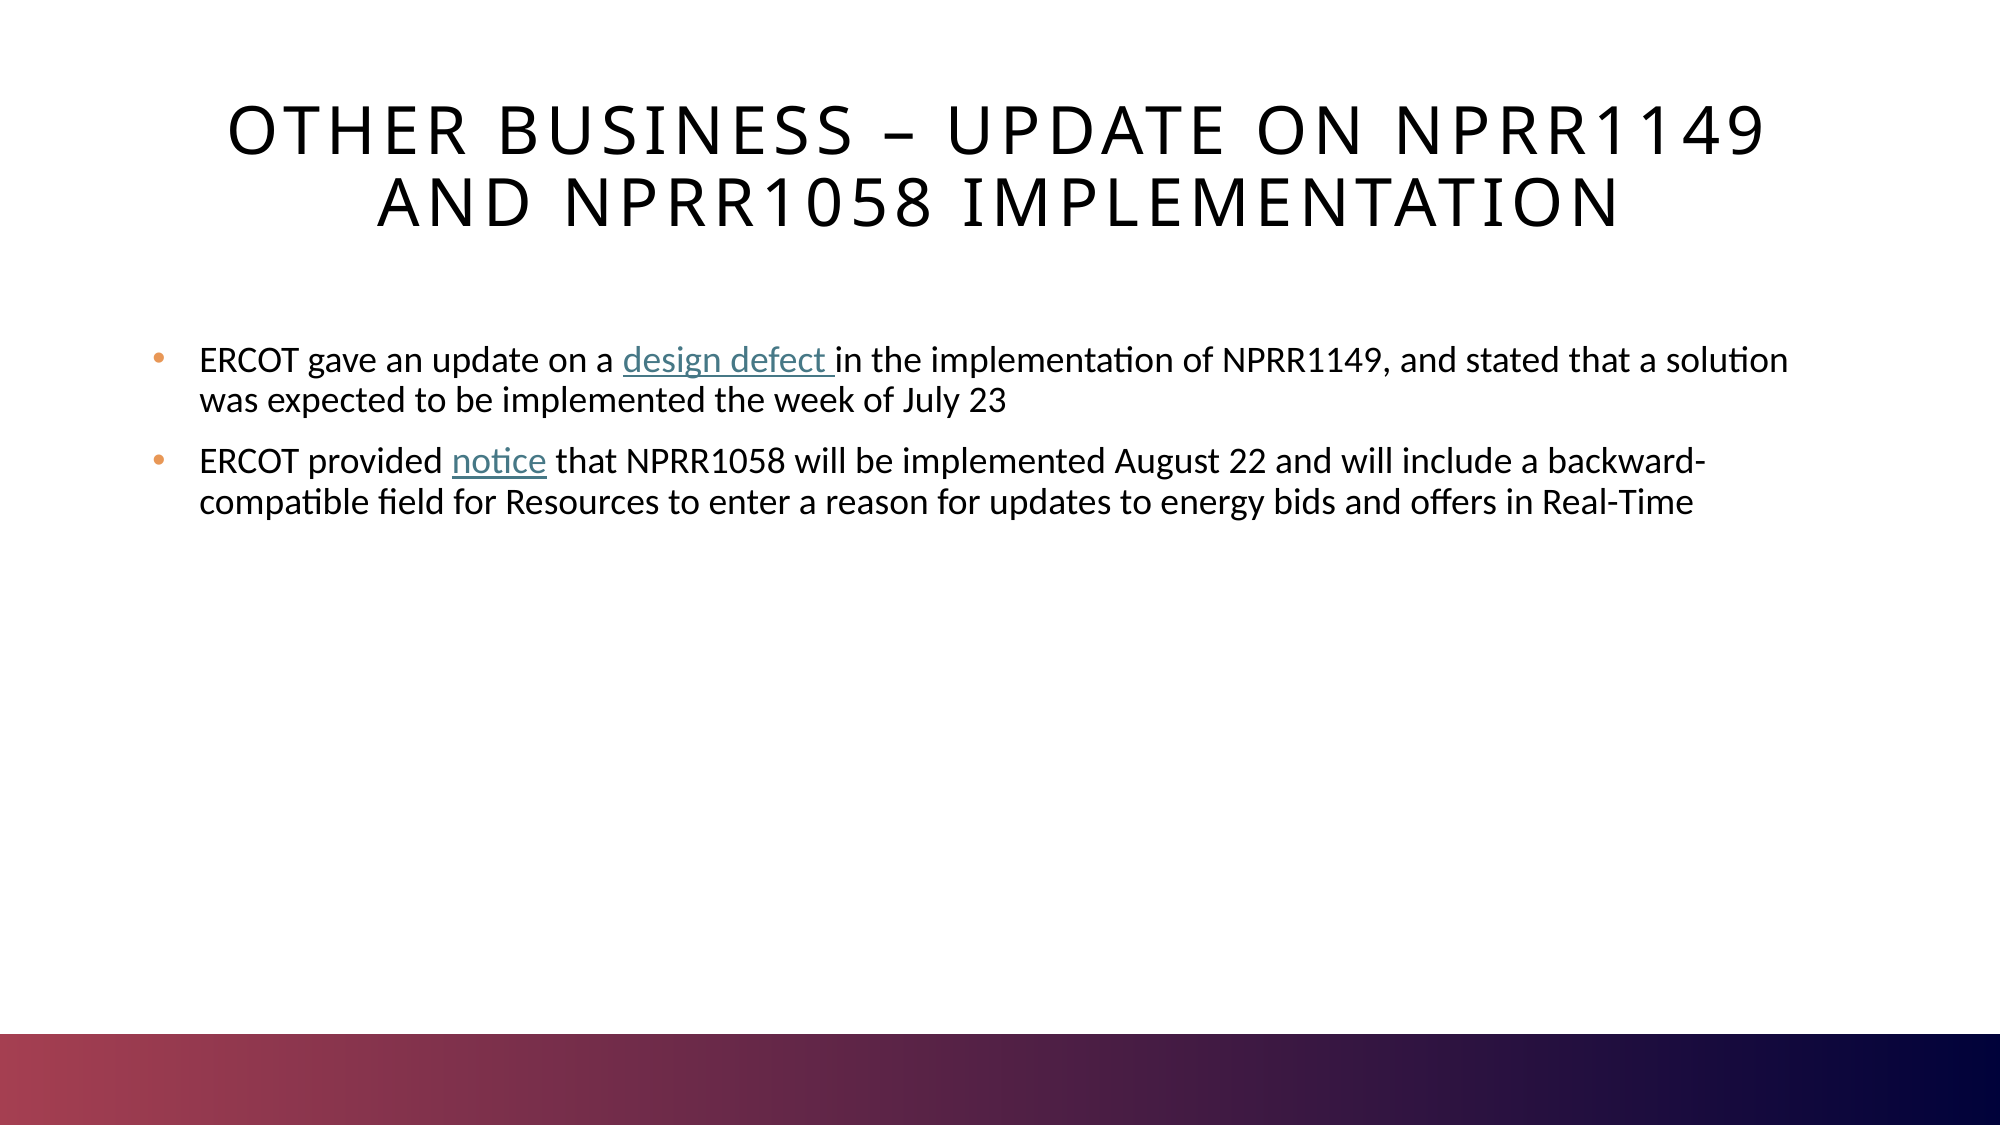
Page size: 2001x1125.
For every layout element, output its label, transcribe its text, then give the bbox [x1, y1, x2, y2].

title Other business – update on NPRR1149 and nprr1058 implementation [137, 60, 1863, 278]
list ERCOT gave an update on a design defect in the implementation of NPRR1149, and stated that a solution was expected to be implemented the week of July 23 ERCOT provided notice that NPRR1058 will be implemented August 22 and will include a backward-compatible field for Resources to enter a reason for updates to energy bids and offers in Real-Time [137, 332, 1845, 1011]
text_box [0, 1033, 2000, 1125]
